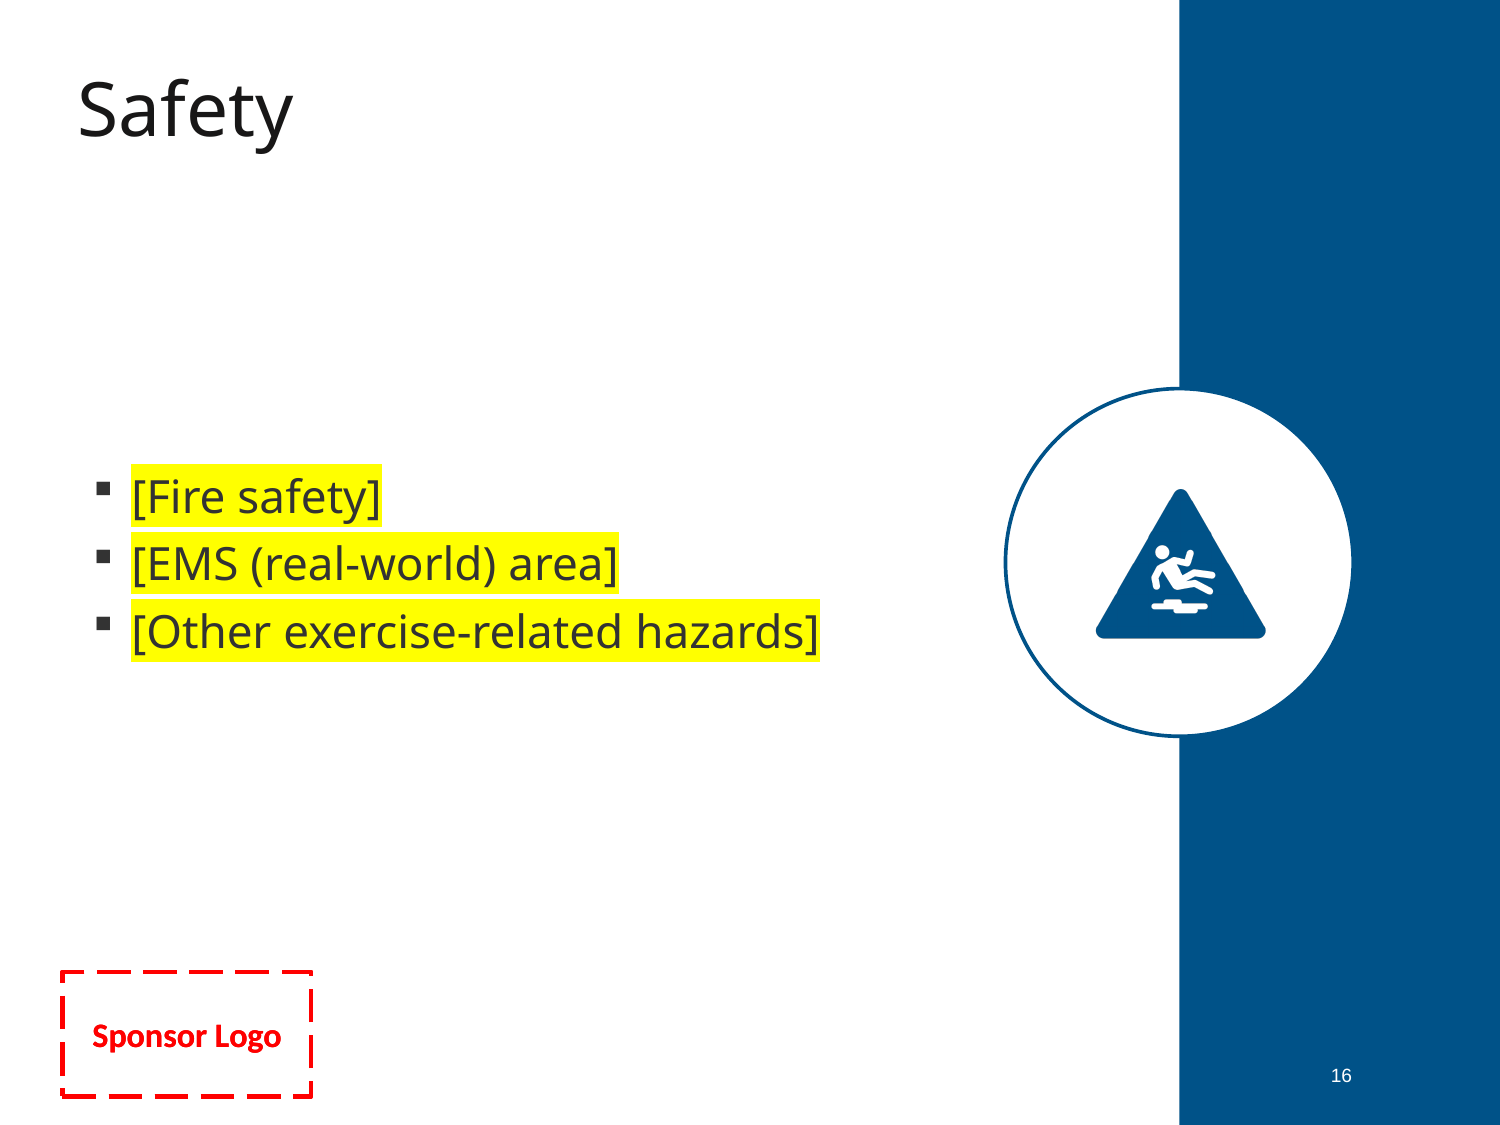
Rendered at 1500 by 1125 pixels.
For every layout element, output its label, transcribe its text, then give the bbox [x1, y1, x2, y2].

text_box [1003, 386, 1356, 739]
list [Fire safety] [EMS (real-world) area] [Other exercise-related hazards] [77, 137, 1064, 988]
title Safety [62, 24, 982, 189]
slide_number 16 [1242, 1052, 1368, 1098]
text_box [1177, 0, 1500, 1125]
picture [1086, 469, 1275, 658]
